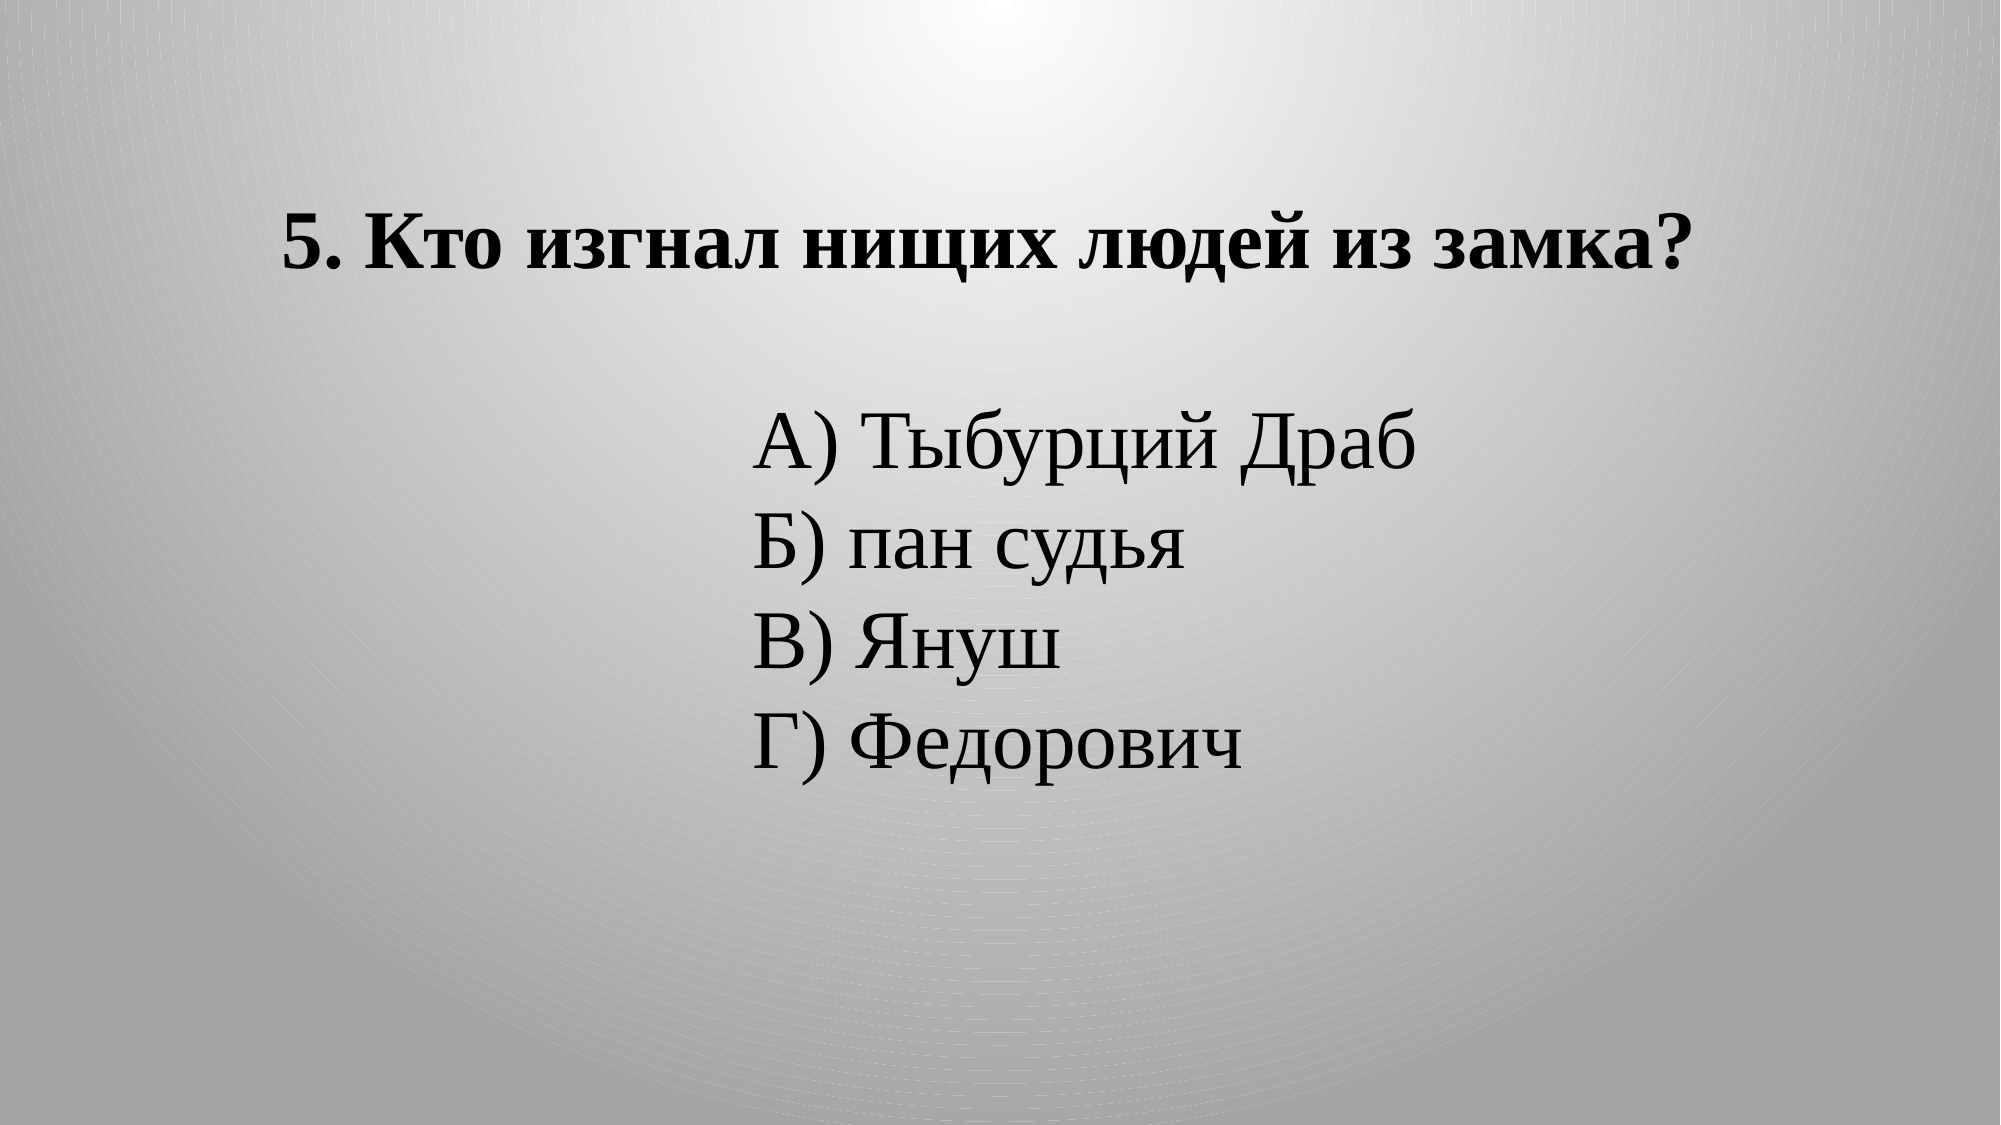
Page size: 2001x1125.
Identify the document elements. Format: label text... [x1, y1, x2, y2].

text_box 5. Кто изгнал нищих людей из замка? А) Тыбурций Драб Б) пан судья В) Януш Г) Федорович [266, 177, 1878, 793]
